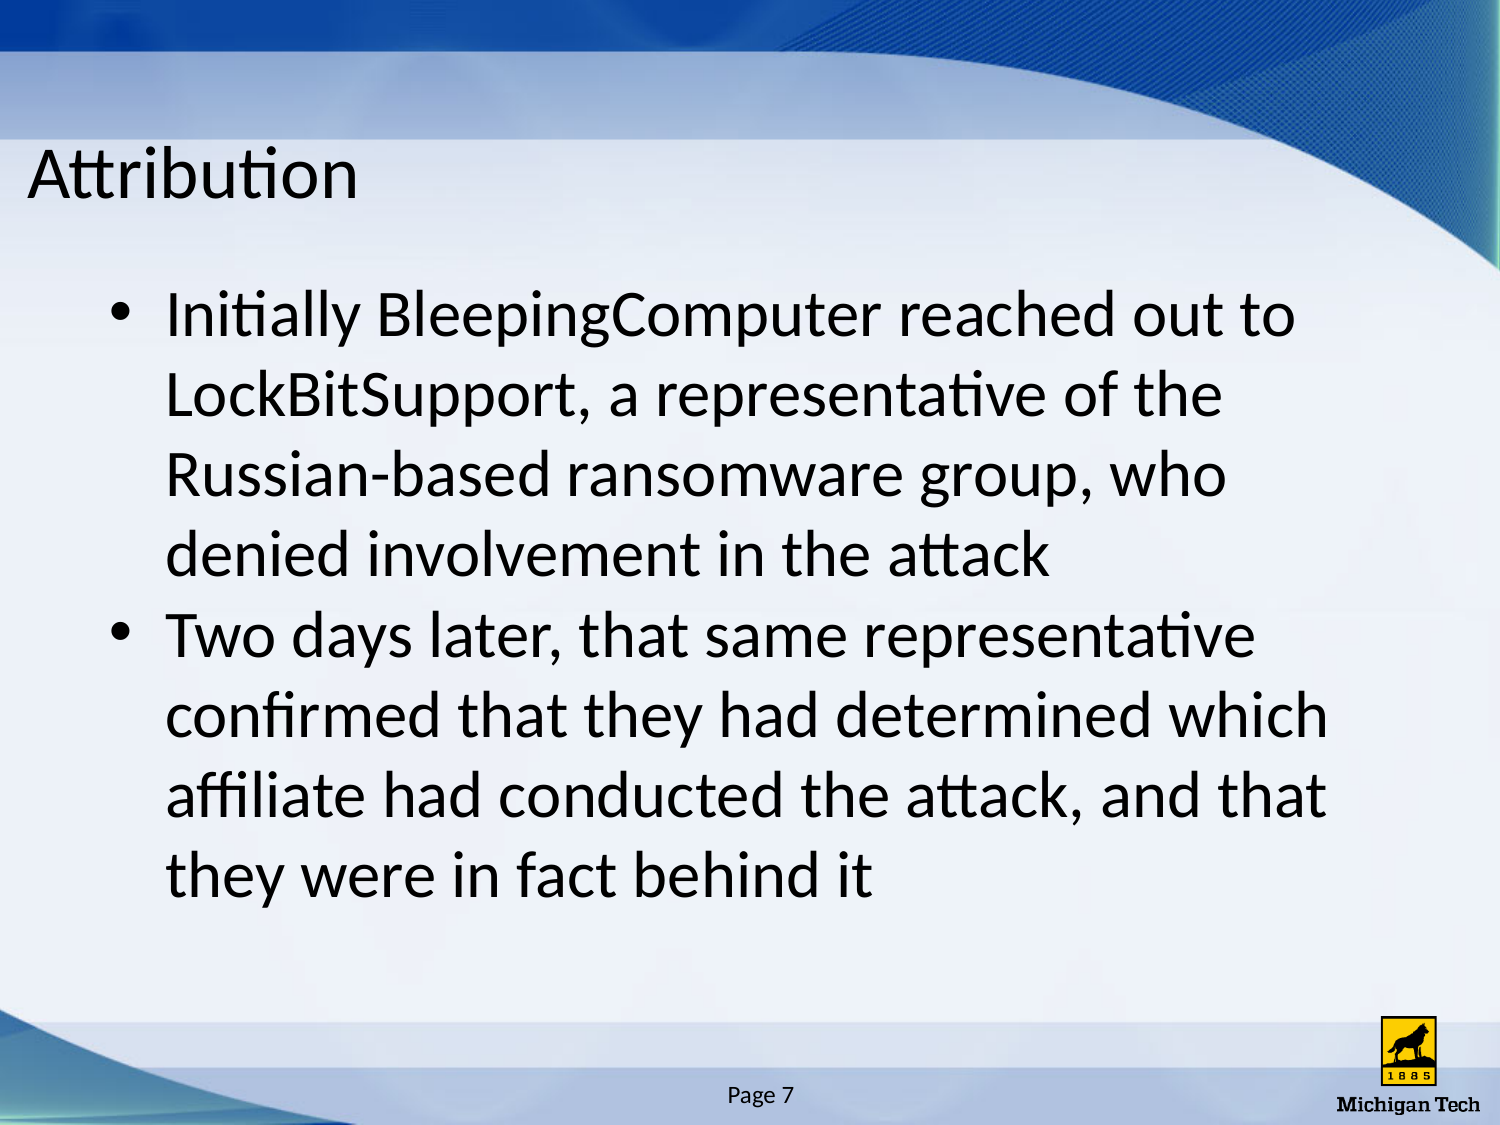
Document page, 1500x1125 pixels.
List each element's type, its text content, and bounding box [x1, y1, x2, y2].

title Attribution [12, 75, 1263, 263]
list Initially BleepingComputer reached out to LockBitSupport, a representative of the Russian-based ransomware group, who denied involvement in the attack Two days later, that same representative confirmed that they had determined which affiliate had conducted the attack, and that they were in fact behind it [75, 262, 1425, 1063]
picture [0, 0, 1500, 1125]
